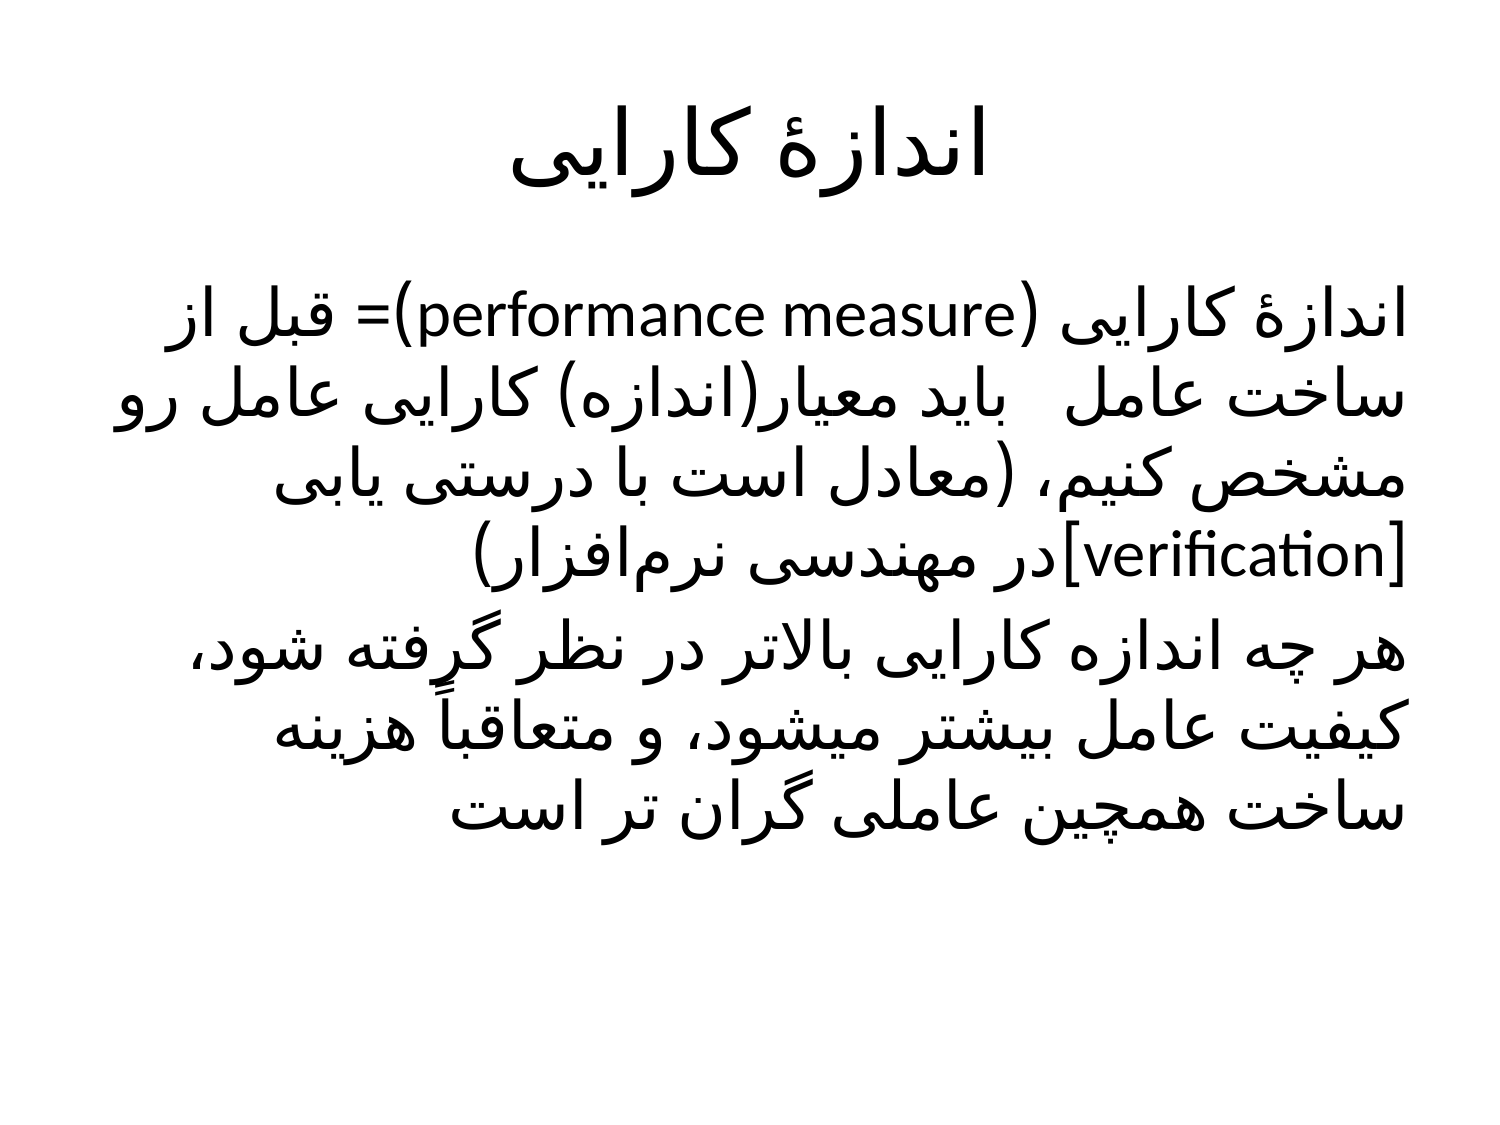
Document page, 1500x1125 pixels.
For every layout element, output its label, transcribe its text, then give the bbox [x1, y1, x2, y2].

list اندازهٔ کارایی (performance measure)= قبل از ساخت عامل باید معیار(اندازه) کارایی عامل رو مشخص کنیم، (معادل است با درستی‌ یابی‌ [verification]در مهندسی‌ نرم‌افزار) هر چه اندازه کارایی بالاتر در نظر گرفته شود، کیفیت عامل بیشتر میشود، و متعاقباً هزینه ساخت همچین عاملی گران تر است [75, 262, 1425, 1005]
title اندازهٔ کارایی [75, 45, 1425, 233]
